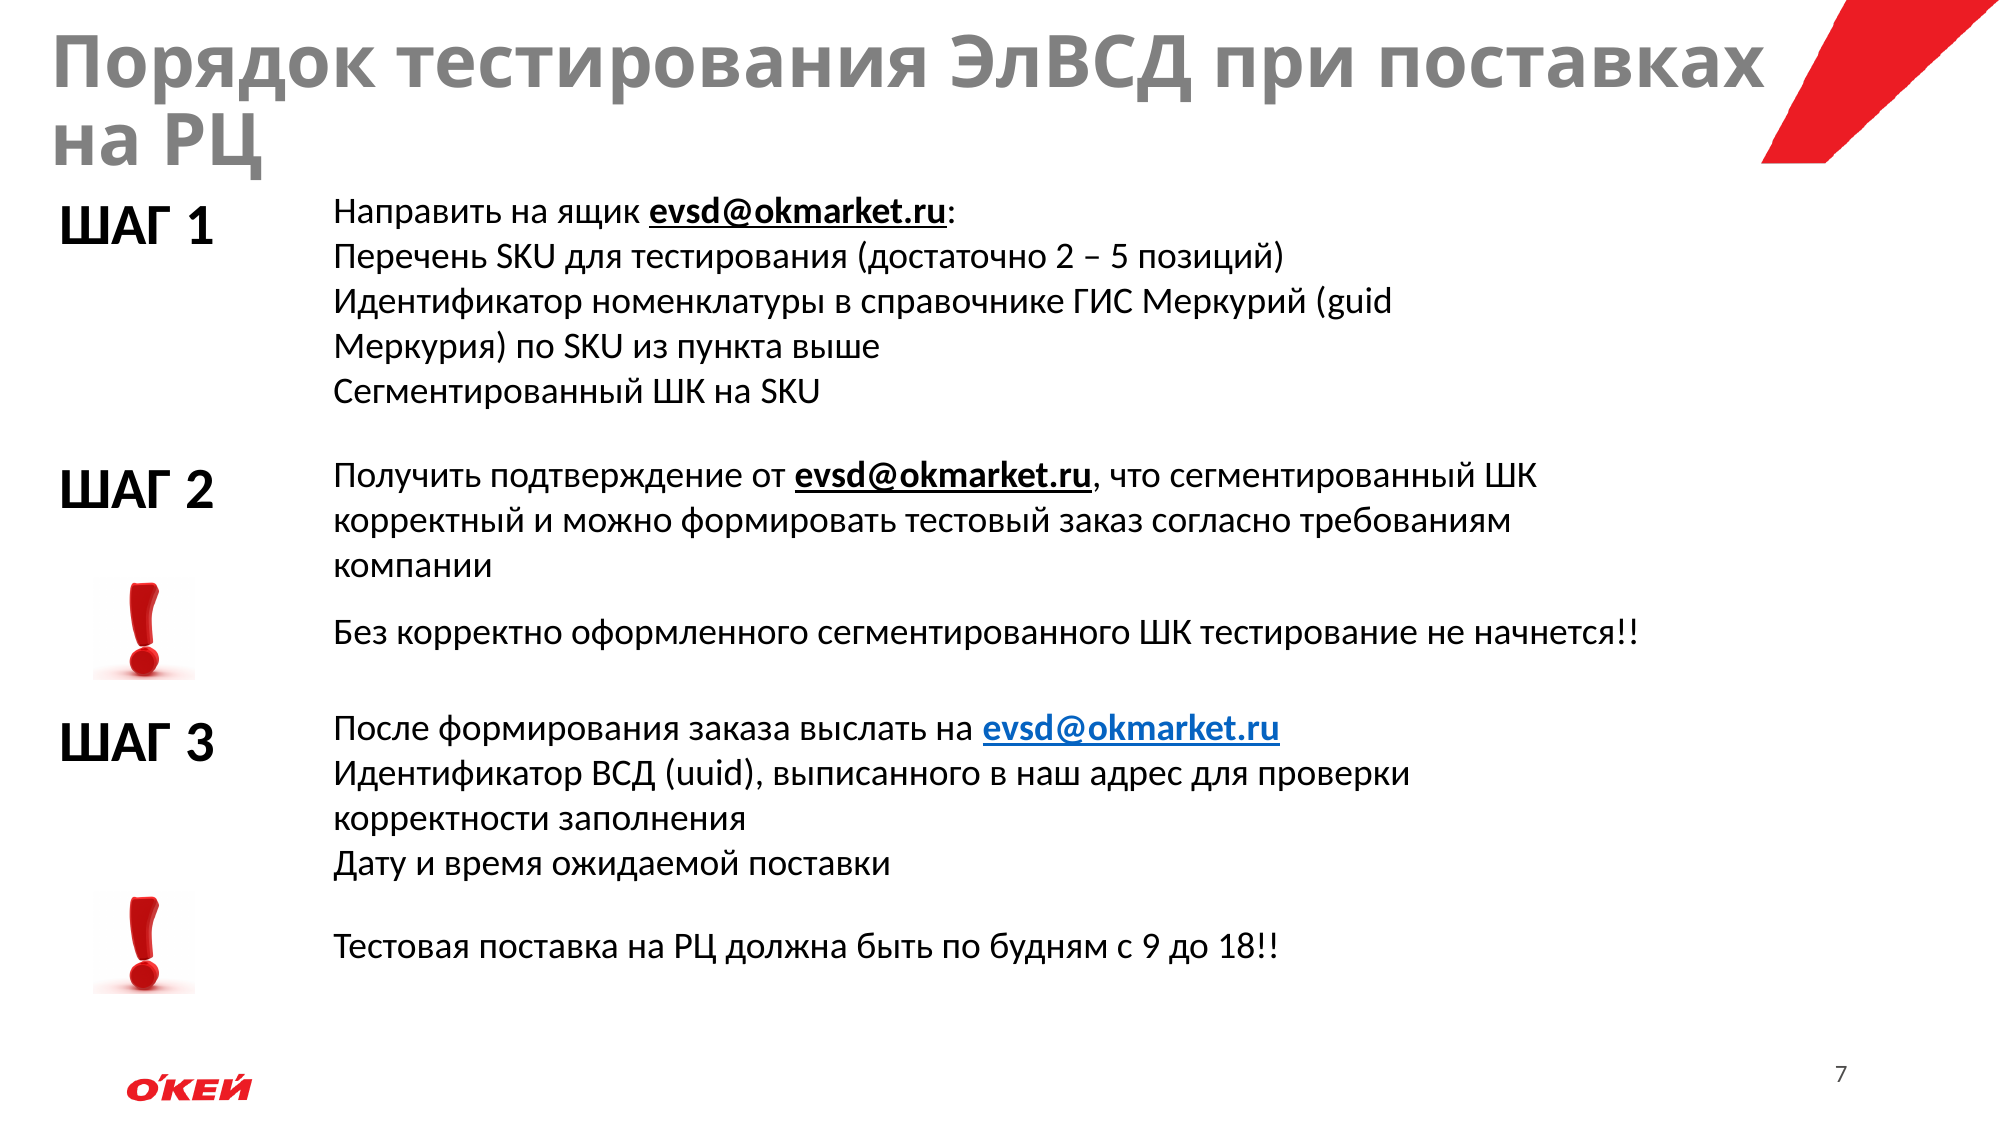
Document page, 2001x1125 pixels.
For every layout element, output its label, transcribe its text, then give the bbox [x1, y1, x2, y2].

picture [92, 577, 195, 680]
picture [92, 890, 195, 994]
slide_number 7 [1412, 1042, 1863, 1103]
list Получить подтверждение от evsd@okmarket.ru, что сегментированный ШК корректный и можно формировать тестовый заказ согласно требованиям компании [243, 442, 1610, 582]
list ШАГ 1 [44, 178, 244, 250]
list ШАГ 3 [44, 695, 244, 769]
list После формирования заказа выслать на evsd@okmarket.ru Идентификатор ВСД (uuid), выписанного в наш адрес для проверки корректности заполнения Дату и время ожидаемой поставки [243, 695, 1610, 882]
list Без корректно оформленного сегментированного ШК тестирование не начнется!! [243, 599, 1691, 657]
list Тестовая поставка на РЦ должна быть по будням с 9 до 18!! [243, 913, 1691, 971]
list ШАГ 2 [44, 443, 244, 535]
list Направить на ящик evsd@okmarket.ru: Перечень SKU для тестирования (достаточно 2 – 5 позиций) Идентификатор номенклатуры в справочнике ГИС Меркурий (guid Меркурия) по SKU из пункта выше Сегментированный ШК на SKU [243, 178, 1570, 417]
text_box Порядок тестирования ЭлВСД при поставках на РЦ [35, 16, 1786, 190]
